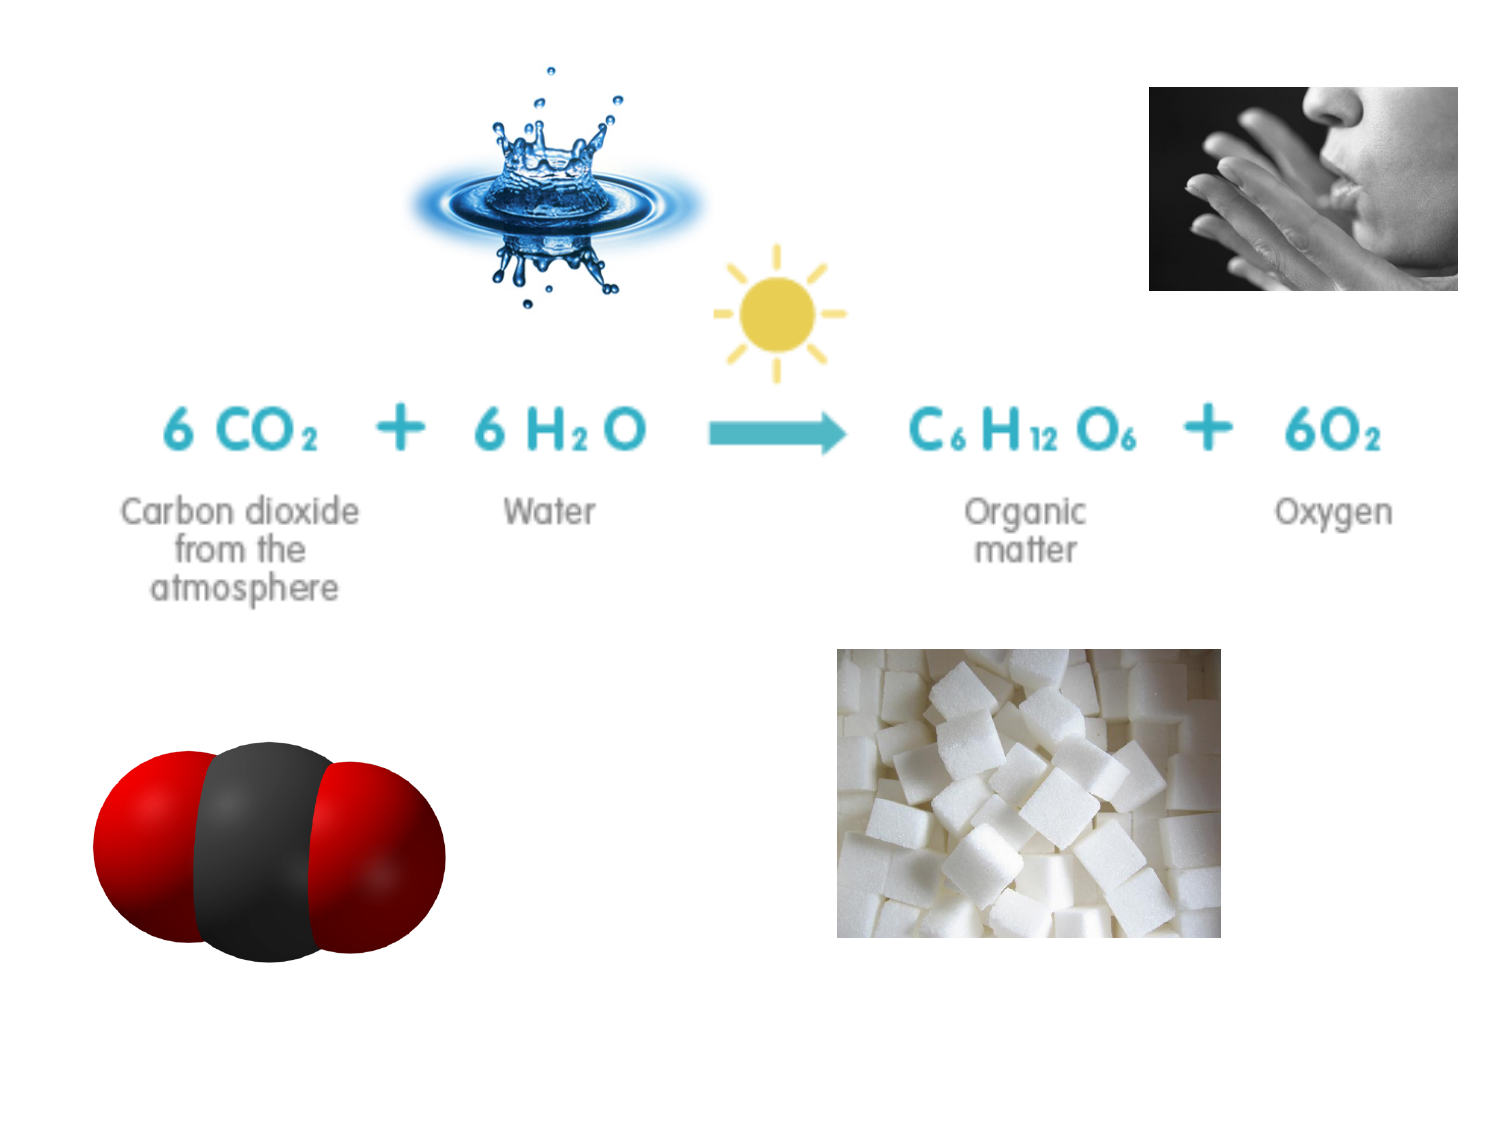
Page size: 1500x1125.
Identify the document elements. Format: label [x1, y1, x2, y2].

picture [112, 49, 1458, 626]
picture [74, 724, 463, 980]
picture [837, 649, 1222, 938]
